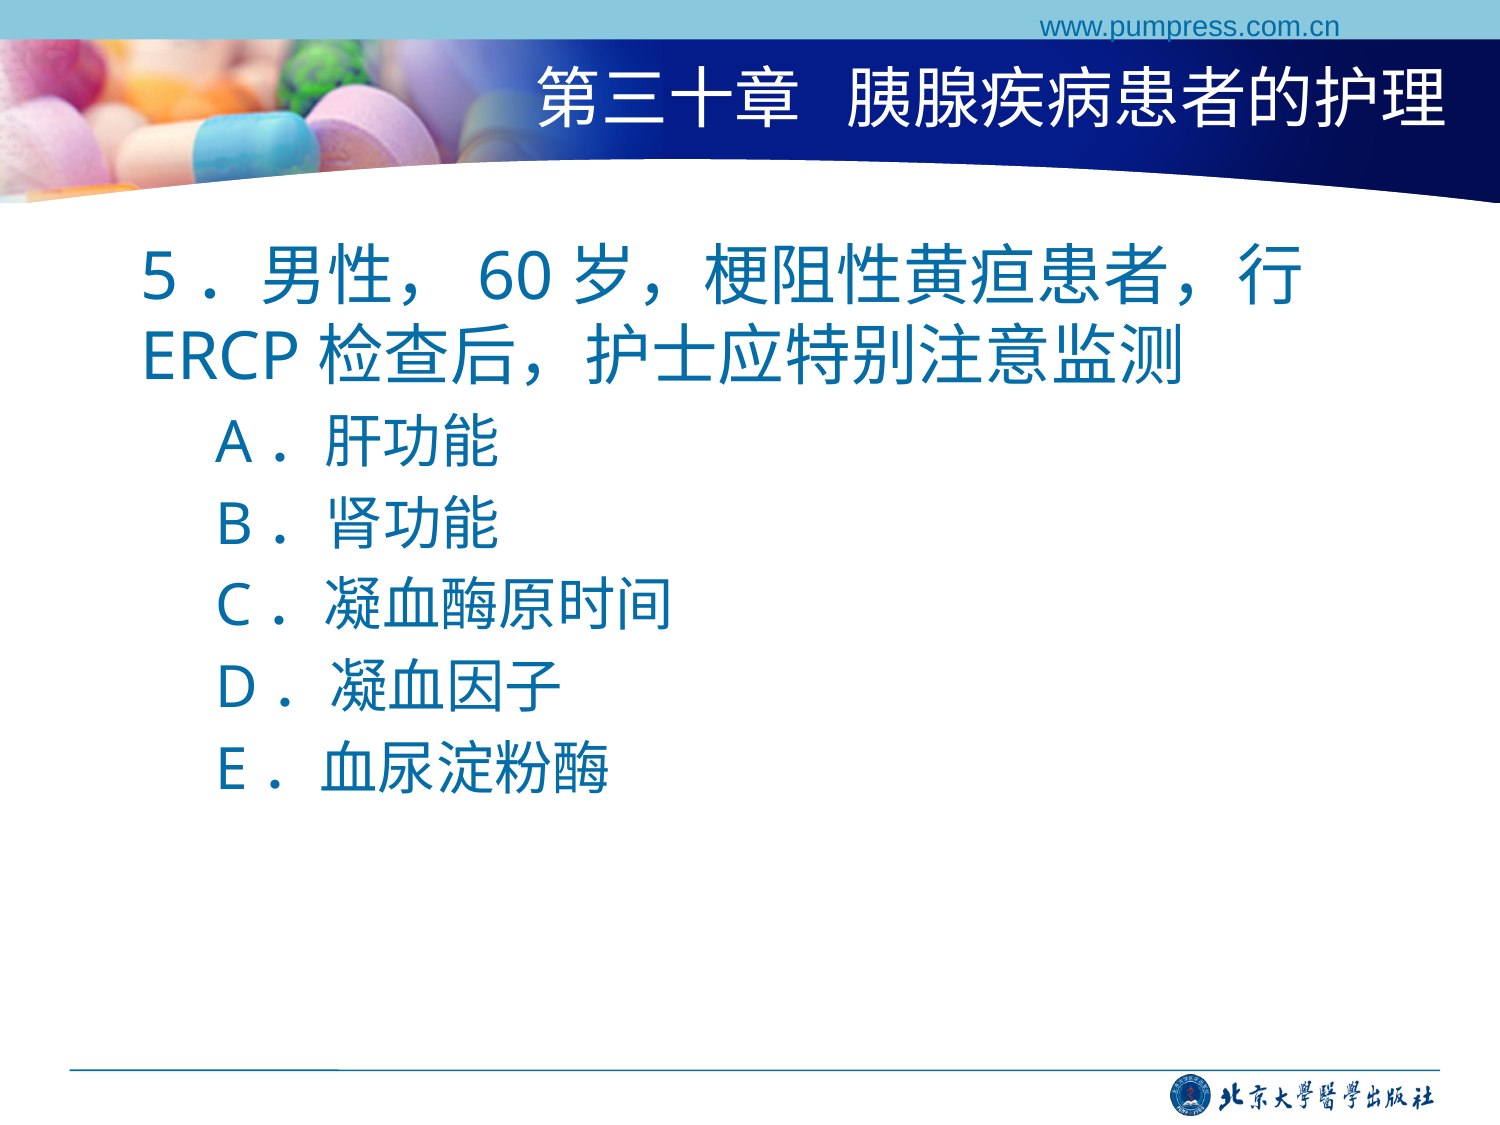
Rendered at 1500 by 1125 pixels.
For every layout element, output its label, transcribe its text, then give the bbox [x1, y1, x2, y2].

picture [1170, 1074, 1436, 1118]
title 第三十章 胰腺疾病患者的护理 [137, 49, 1463, 143]
list 5．男性，60岁，梗阻性黄疸患者，行ERCP检查后，护士应特别注意监测 A．肝功能 B．肾功能 C．凝血酶原时间 D．凝血因子 E．血尿淀粉酶 [49, 224, 1463, 1026]
picture [0, 40, 1500, 203]
slide_number www.pumpress.com.cn [1025, 0, 1463, 38]
